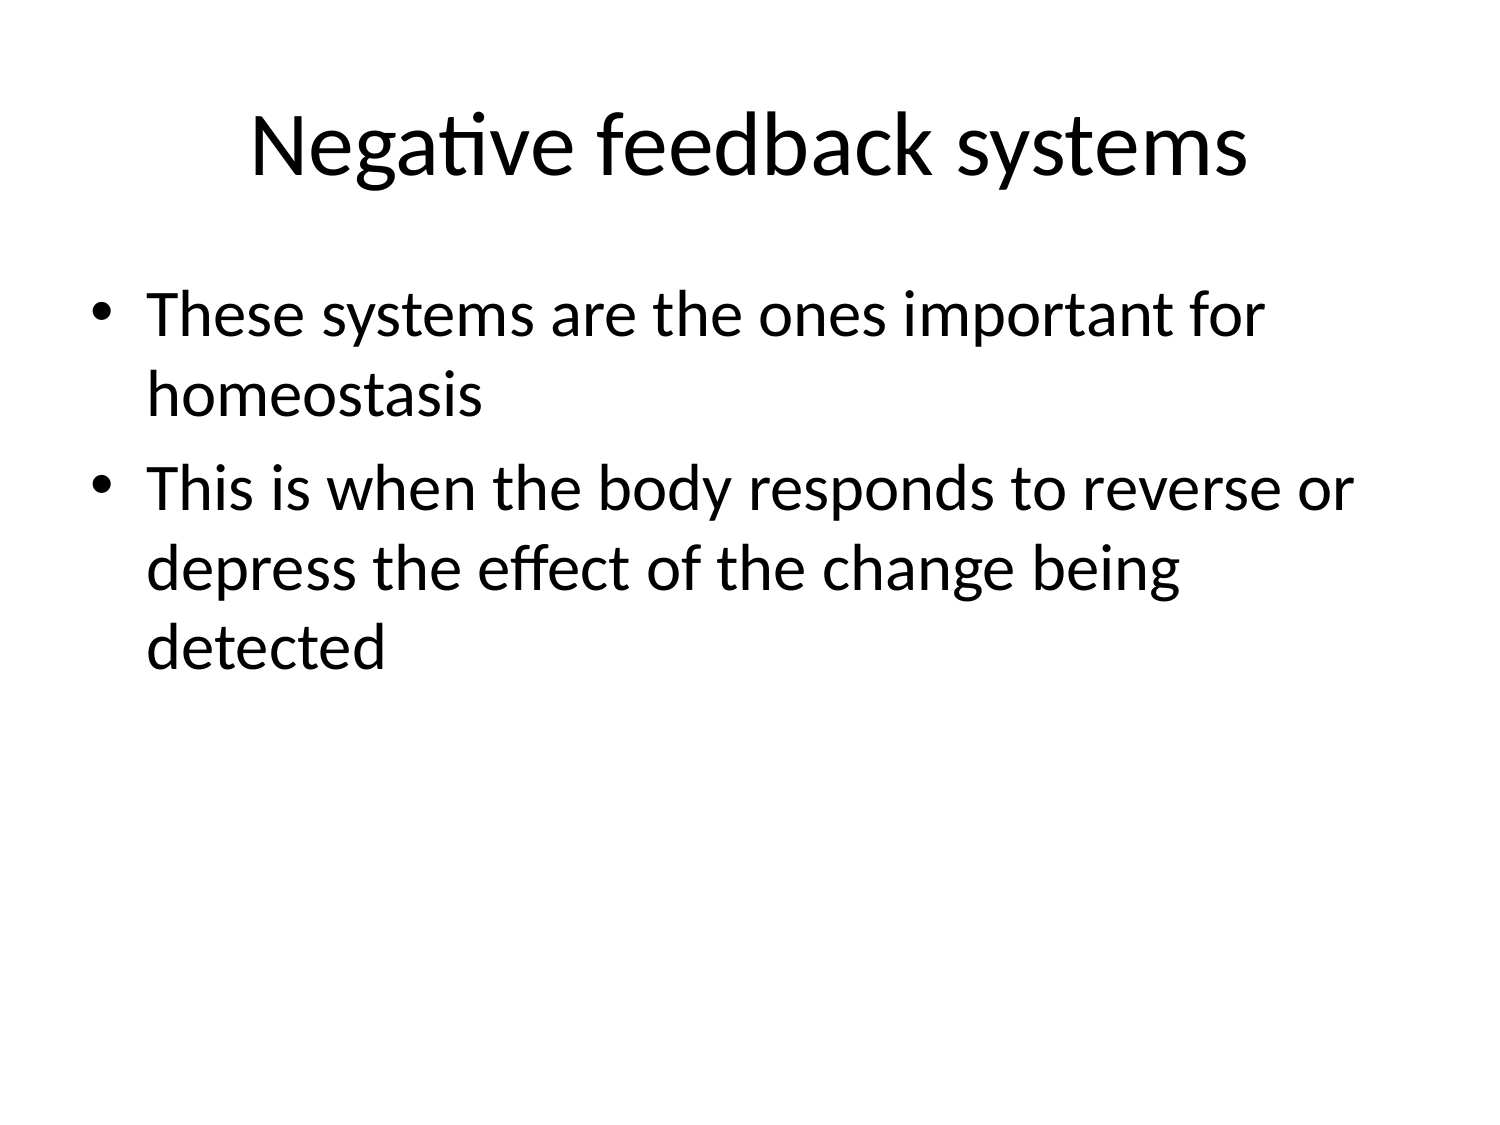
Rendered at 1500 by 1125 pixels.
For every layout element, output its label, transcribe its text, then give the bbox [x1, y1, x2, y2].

list These systems are the ones important for homeostasis This is when the body responds to reverse or depress the effect of the change being detected [75, 262, 1425, 1005]
title Negative feedback systems [75, 45, 1425, 233]
